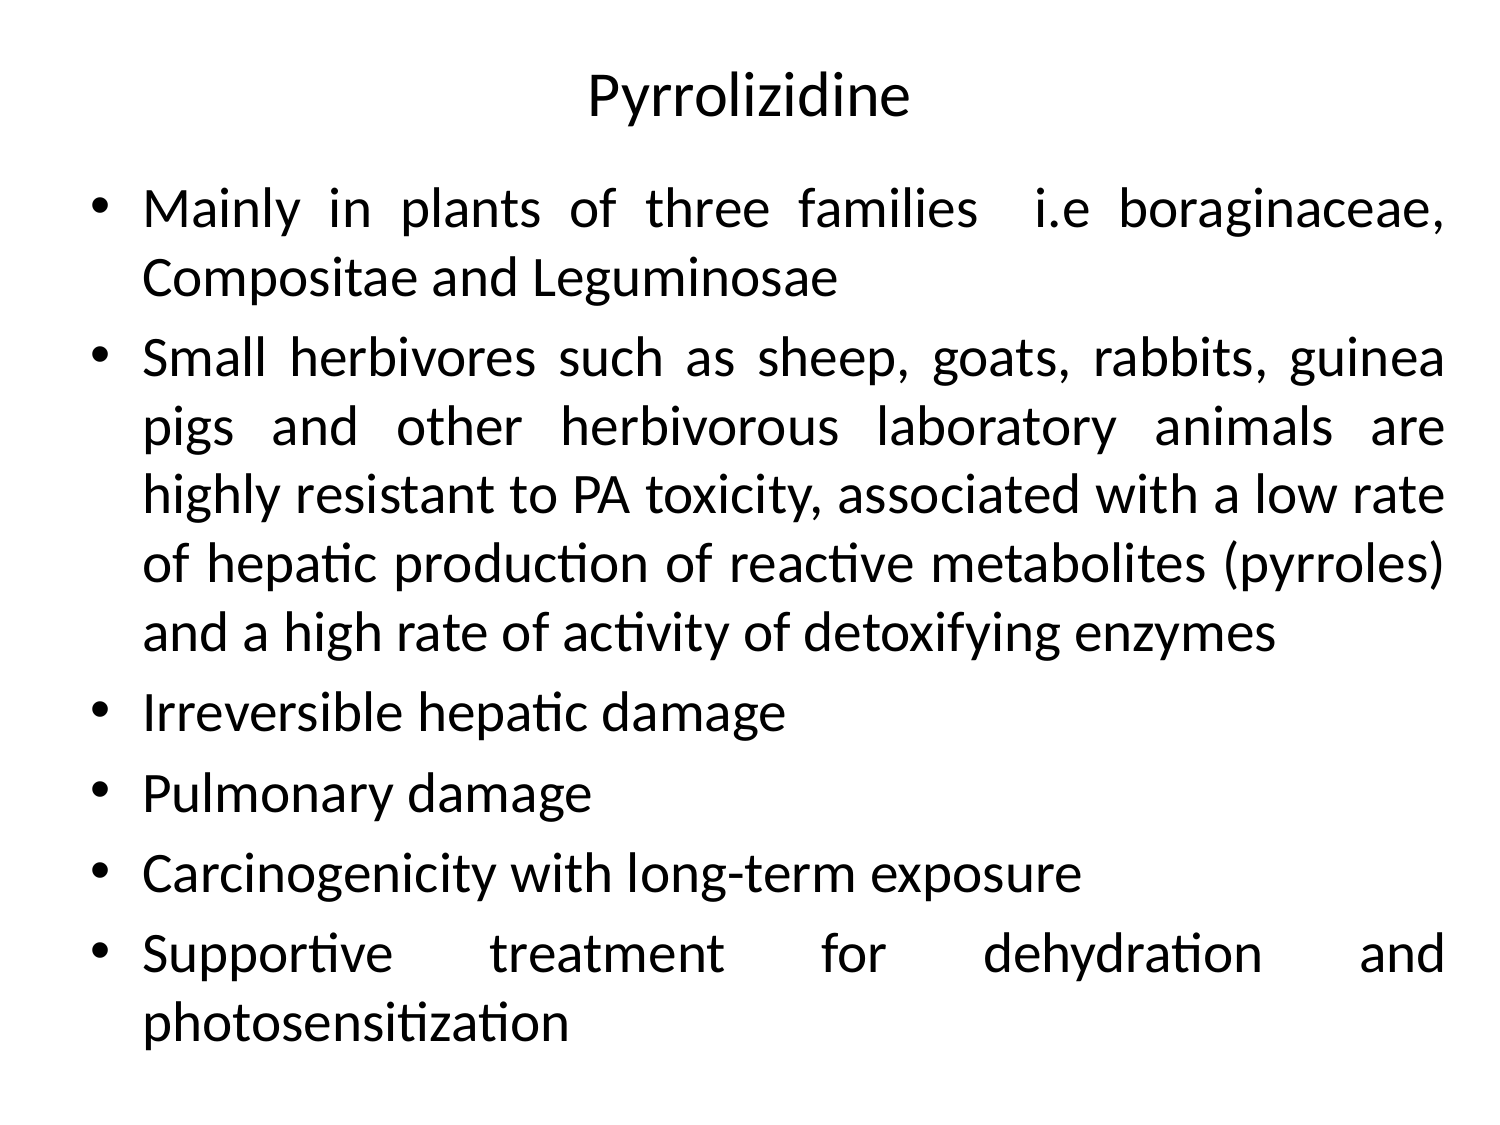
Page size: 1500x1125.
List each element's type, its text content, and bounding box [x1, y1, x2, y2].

title Pyrrolizidine [75, 45, 1425, 138]
list Mainly in plants of three families i.e boraginaceae, Compositae and Leguminosae Small herbivores such as sheep, goats, rabbits, guinea pigs and other herbivorous laboratory animals are highly resistant to PA toxicity, associated with a low rate of hepatic production of reactive metabolites (pyrroles) and a high rate of activity of detoxifying enzymes Irreversible hepatic damage Pulmonary damage Carcinogenicity with long-term exposure Supportive treatment for dehydration and photosensitization [75, 162, 1463, 1088]
